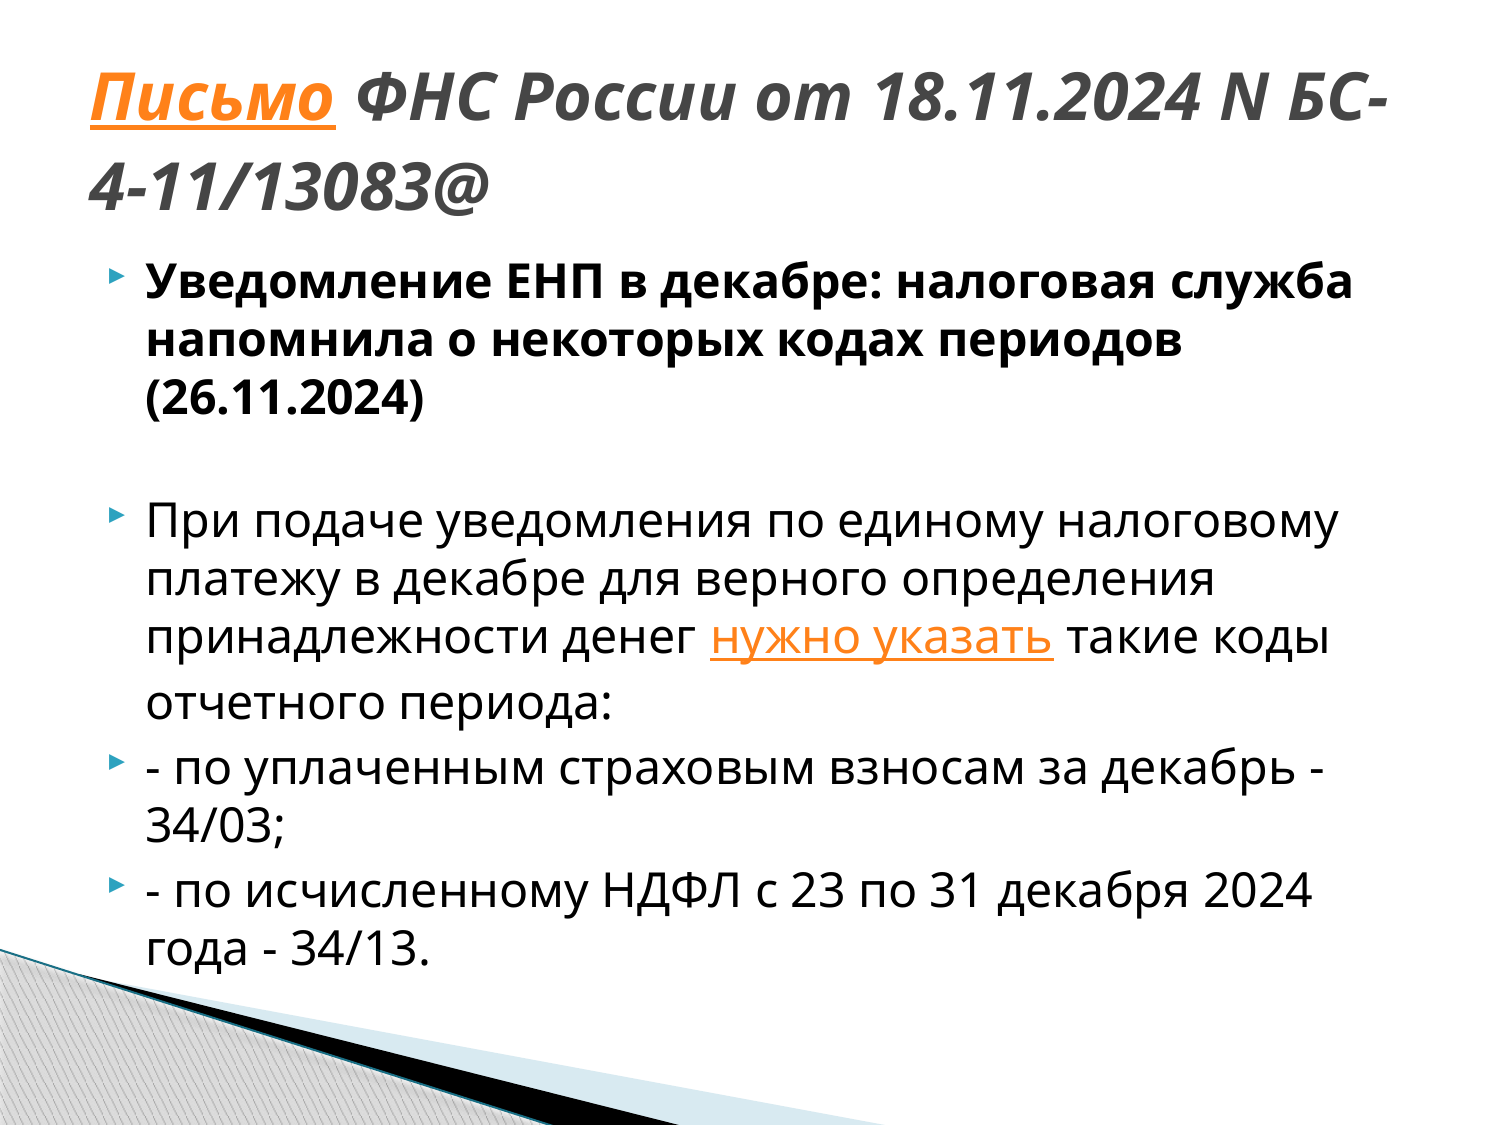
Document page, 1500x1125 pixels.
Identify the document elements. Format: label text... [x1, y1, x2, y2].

list Уведомление ЕНП в декабре: налоговая служба напомнила о некоторых кодах периодов (26.11.2024) При подаче уведомления по единому налоговому платежу в декабре для верного определения принадлежности денег нужно указать такие коды отчетного периода: - по уплаченным страховым взносам за декабрь - 34/03; - по исчисленному НДФЛ с 23 по 31 декабря 2024 года - 34/13. [75, 243, 1425, 986]
title Письмо ФНС России от 18.11.2024 N БС-4-11/13083@ [75, 45, 1425, 233]
